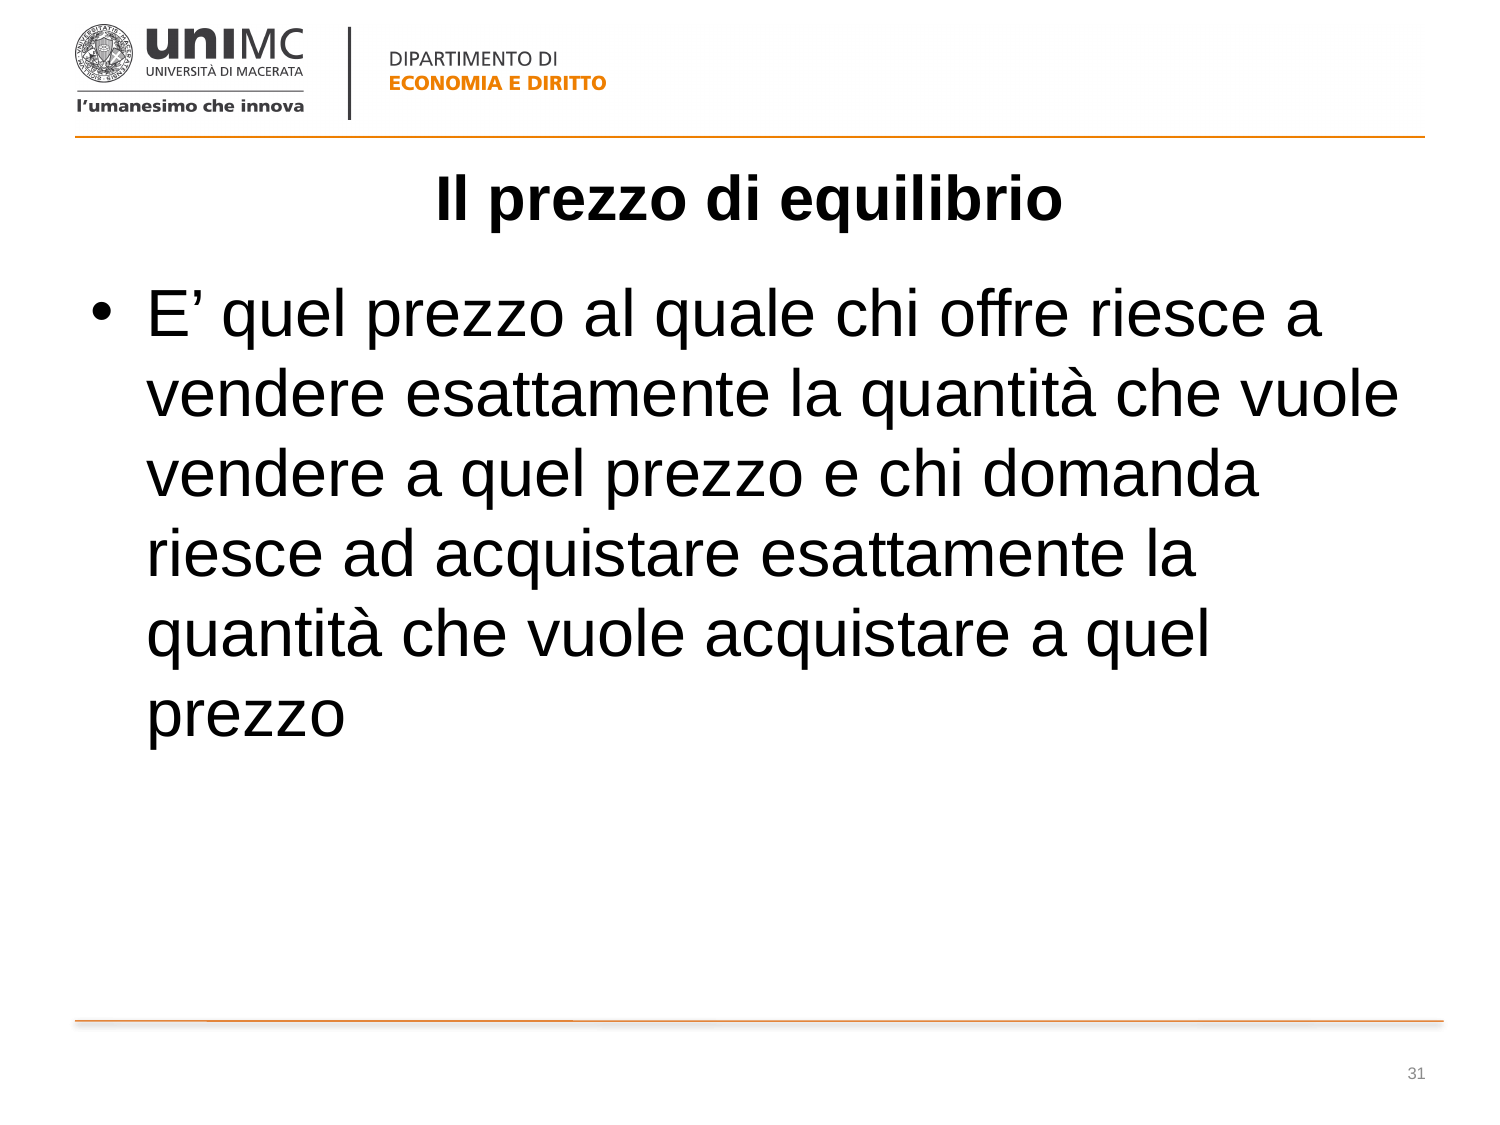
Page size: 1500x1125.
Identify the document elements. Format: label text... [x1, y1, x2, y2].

picture [75, 24, 1425, 138]
slide_number 31 [1091, 1042, 1442, 1103]
list E’ quel prezzo al quale chi offre riesce a vendere esattamente la quantità che vuole vendere a quel prezzo e chi domanda riesce ad acquistare esattamente la quantità che vuole acquistare a quel prezzo [75, 262, 1425, 1005]
title Il prezzo di equilibrio [75, 149, 1425, 241]
